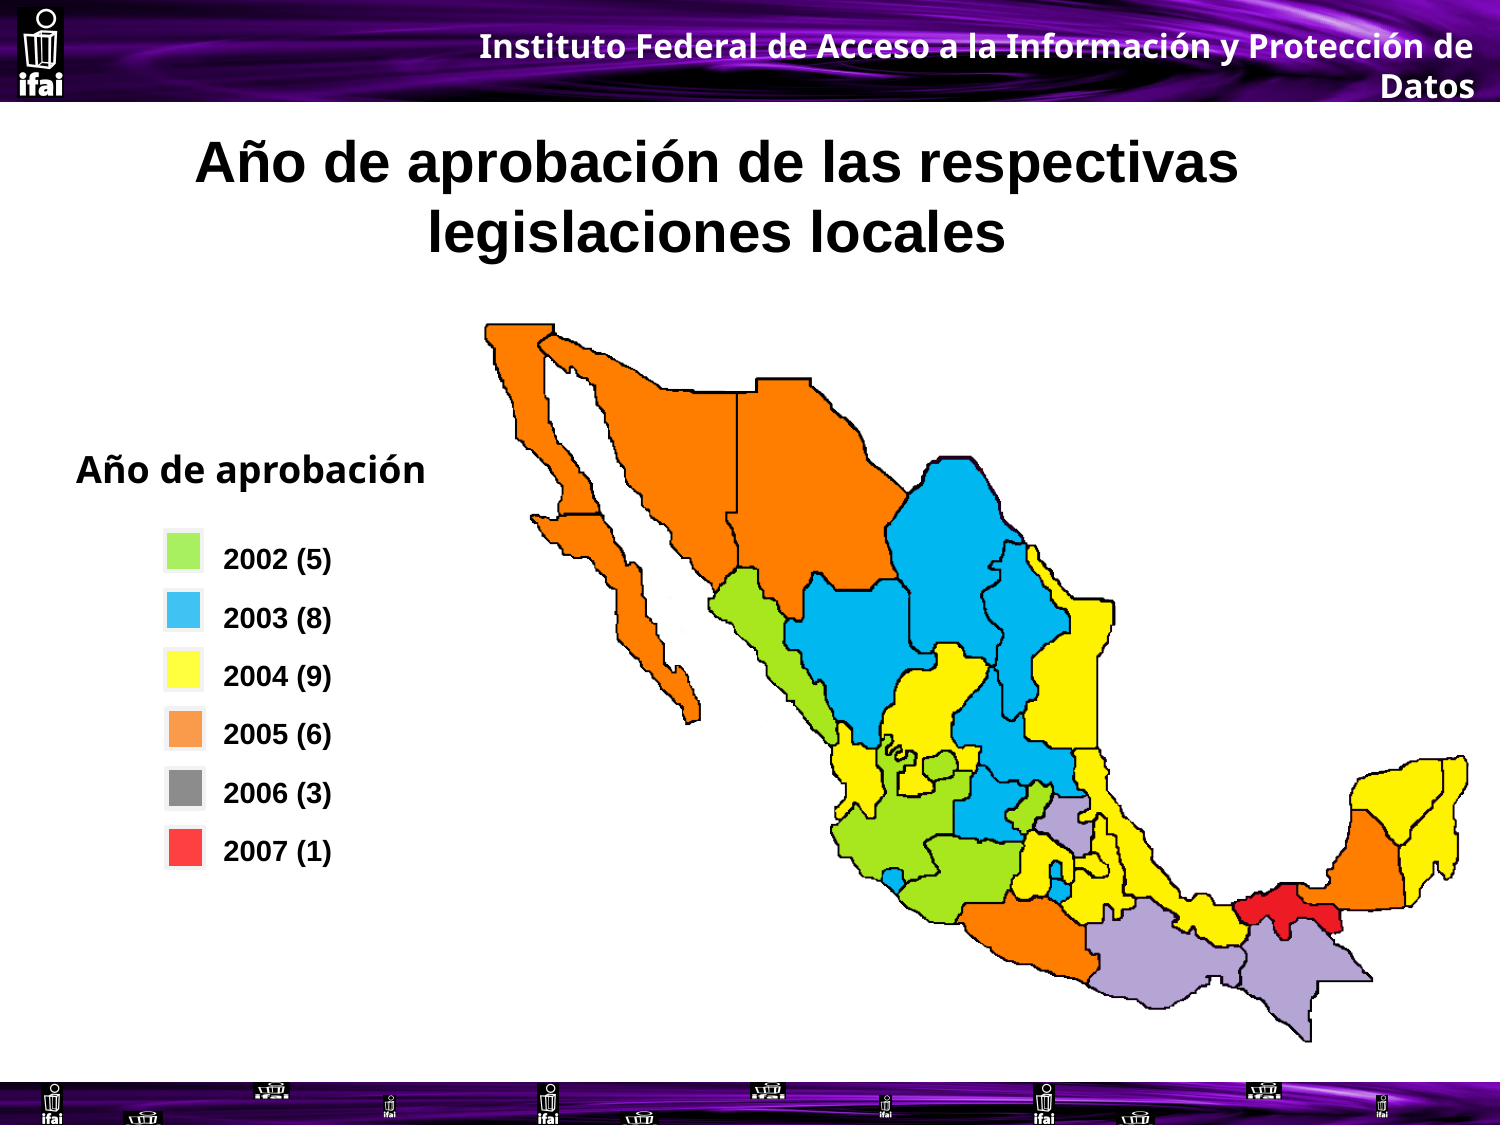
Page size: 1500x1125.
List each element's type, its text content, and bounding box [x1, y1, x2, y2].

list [460, 301, 1496, 1066]
picture [0, 0, 1500, 102]
title Año de aprobación [40, 423, 455, 513]
picture [0, 1082, 1500, 1125]
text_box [164, 530, 205, 869]
text_box Año de aprobación de las respectivas legislaciones locales [81, 117, 1354, 259]
text_box 2002 (5) 2003 (8) 2004 (9) 2005 (6) 2006 (3) 2007 (1) [152, 515, 455, 915]
